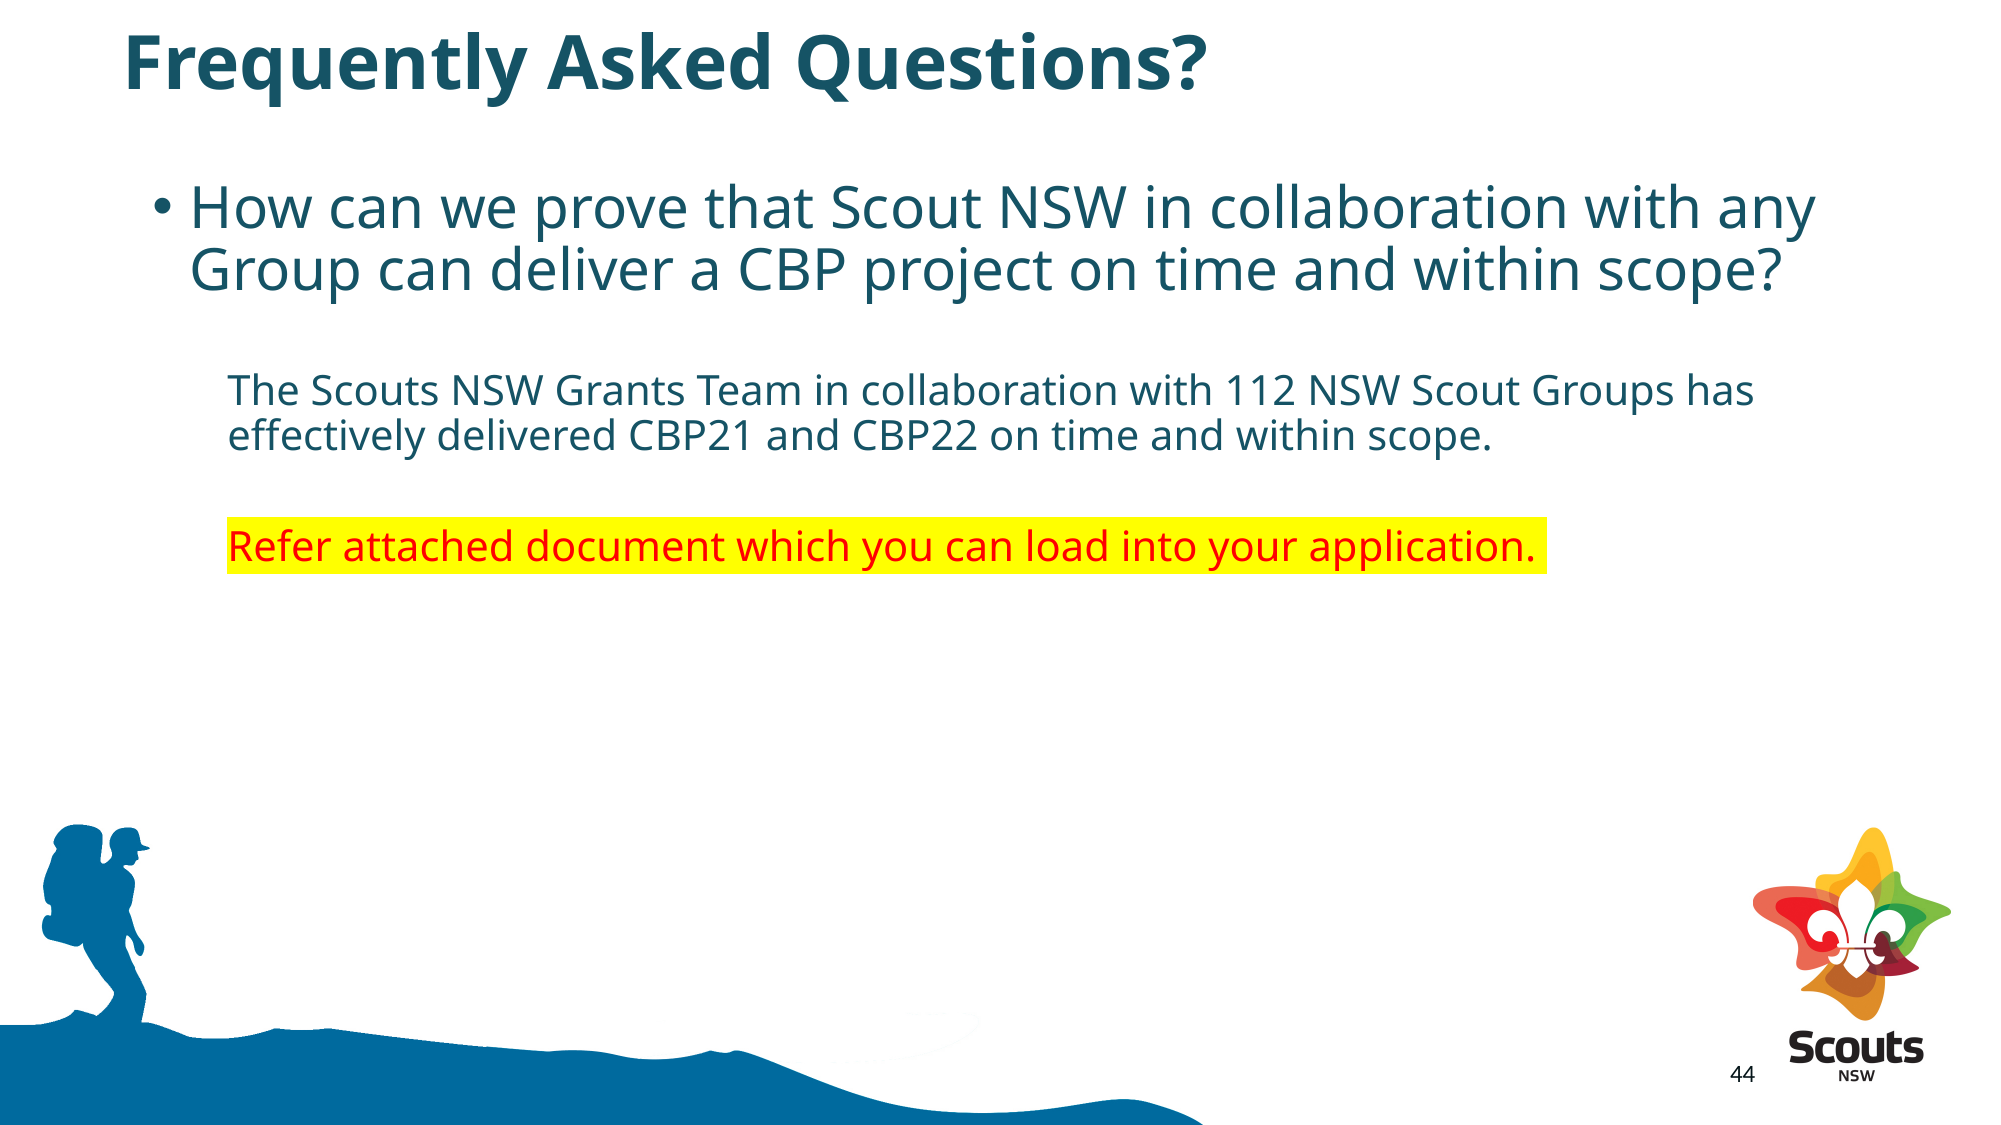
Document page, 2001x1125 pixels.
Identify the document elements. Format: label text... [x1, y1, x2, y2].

title Frequently Asked Questions? [107, 0, 1893, 130]
picture [124, 862, 137, 931]
picture [126, 937, 137, 970]
picture [0, 0, 2001, 1125]
slide_number 44 [1320, 1042, 1771, 1103]
list How can we prove that Scout NSW in collaboration with any Group can deliver a CBP project on time and within scope? The Scouts NSW Grants Team in collaboration with 112 NSW Scout Groups has effectively delivered CBP21 and CBP22 on time and within scope. Refer attached document which you can load into your application. [137, 170, 1863, 1014]
